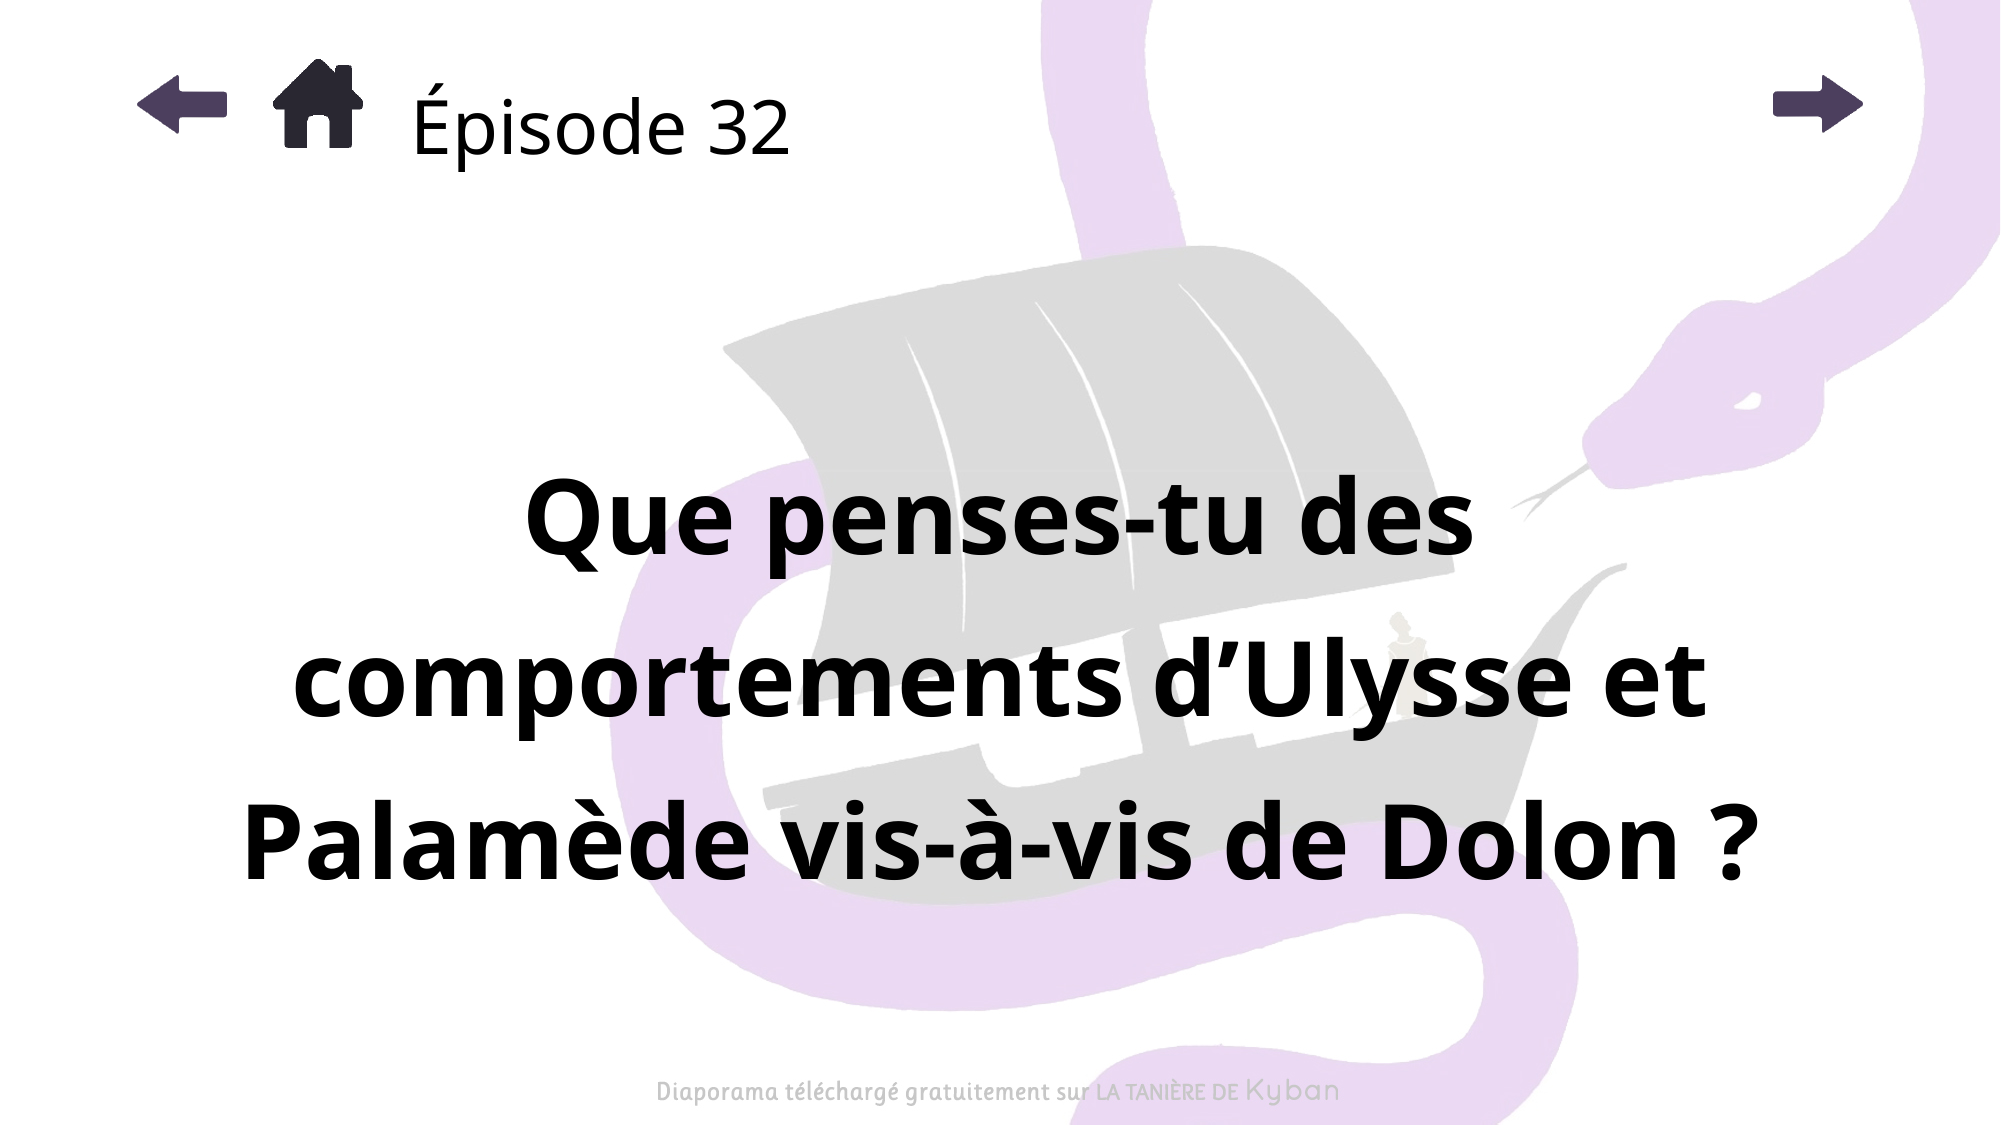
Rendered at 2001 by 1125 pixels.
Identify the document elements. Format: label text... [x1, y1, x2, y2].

picture [0, 0, 2001, 1125]
list Que penses-tu des comportements d’Ulysse et Palamède vis-à-vis de Dolon ? [137, 299, 1863, 1014]
title Épisode 32 [395, 59, 1863, 202]
